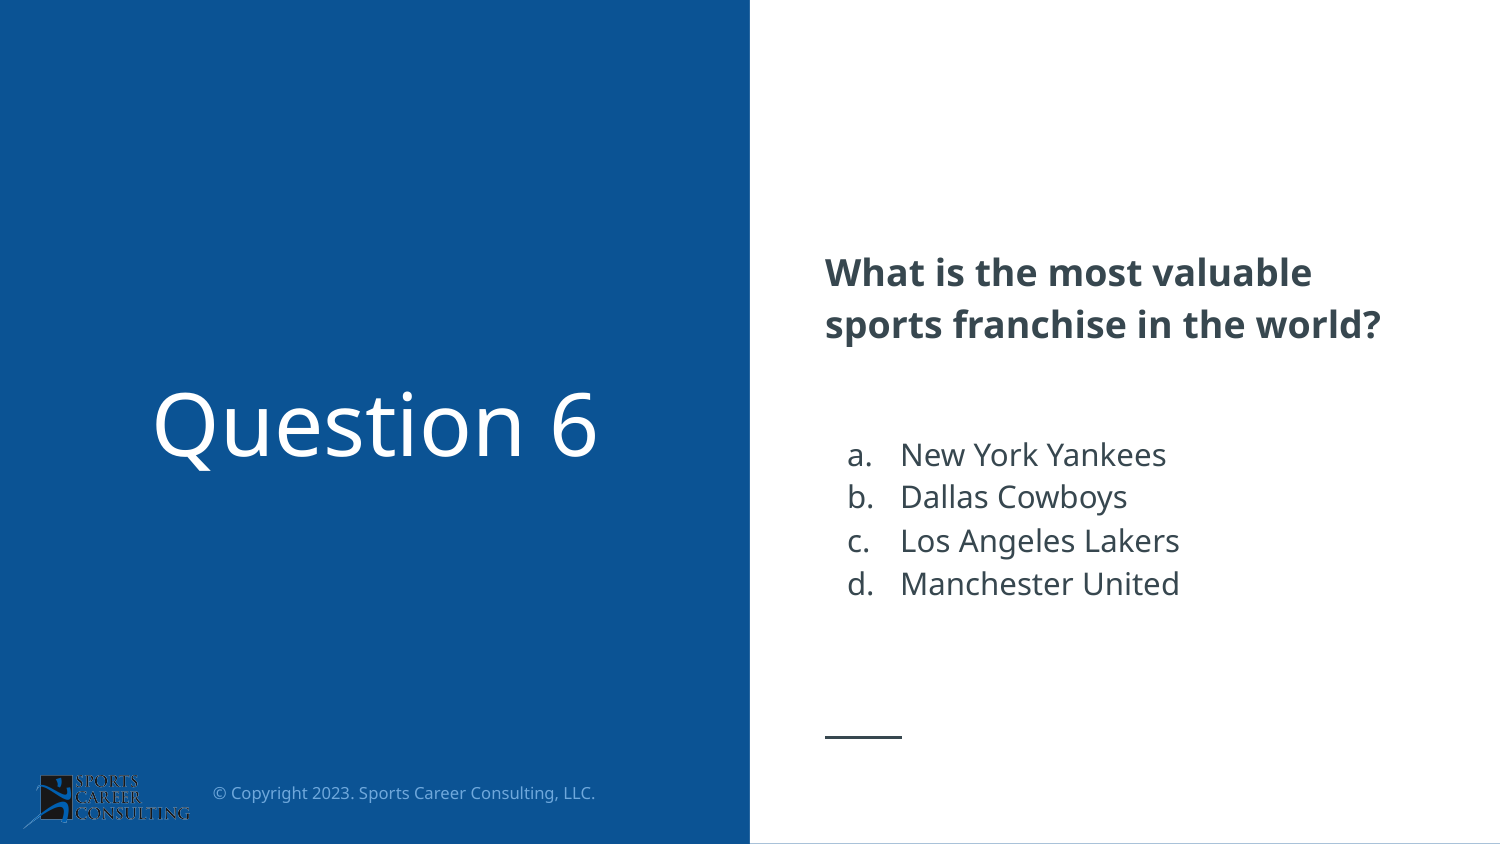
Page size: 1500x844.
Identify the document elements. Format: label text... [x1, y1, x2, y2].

text_box © Copyright 2023. Sports Career Consulting, LLC. [197, 767, 750, 838]
title Question 6 [43, 298, 708, 546]
list What is the most valuable sports franchise in the world? New York Yankees Dallas Cowboys Los Angeles Lakers Manchester United [810, 118, 1455, 725]
picture [22, 774, 190, 829]
